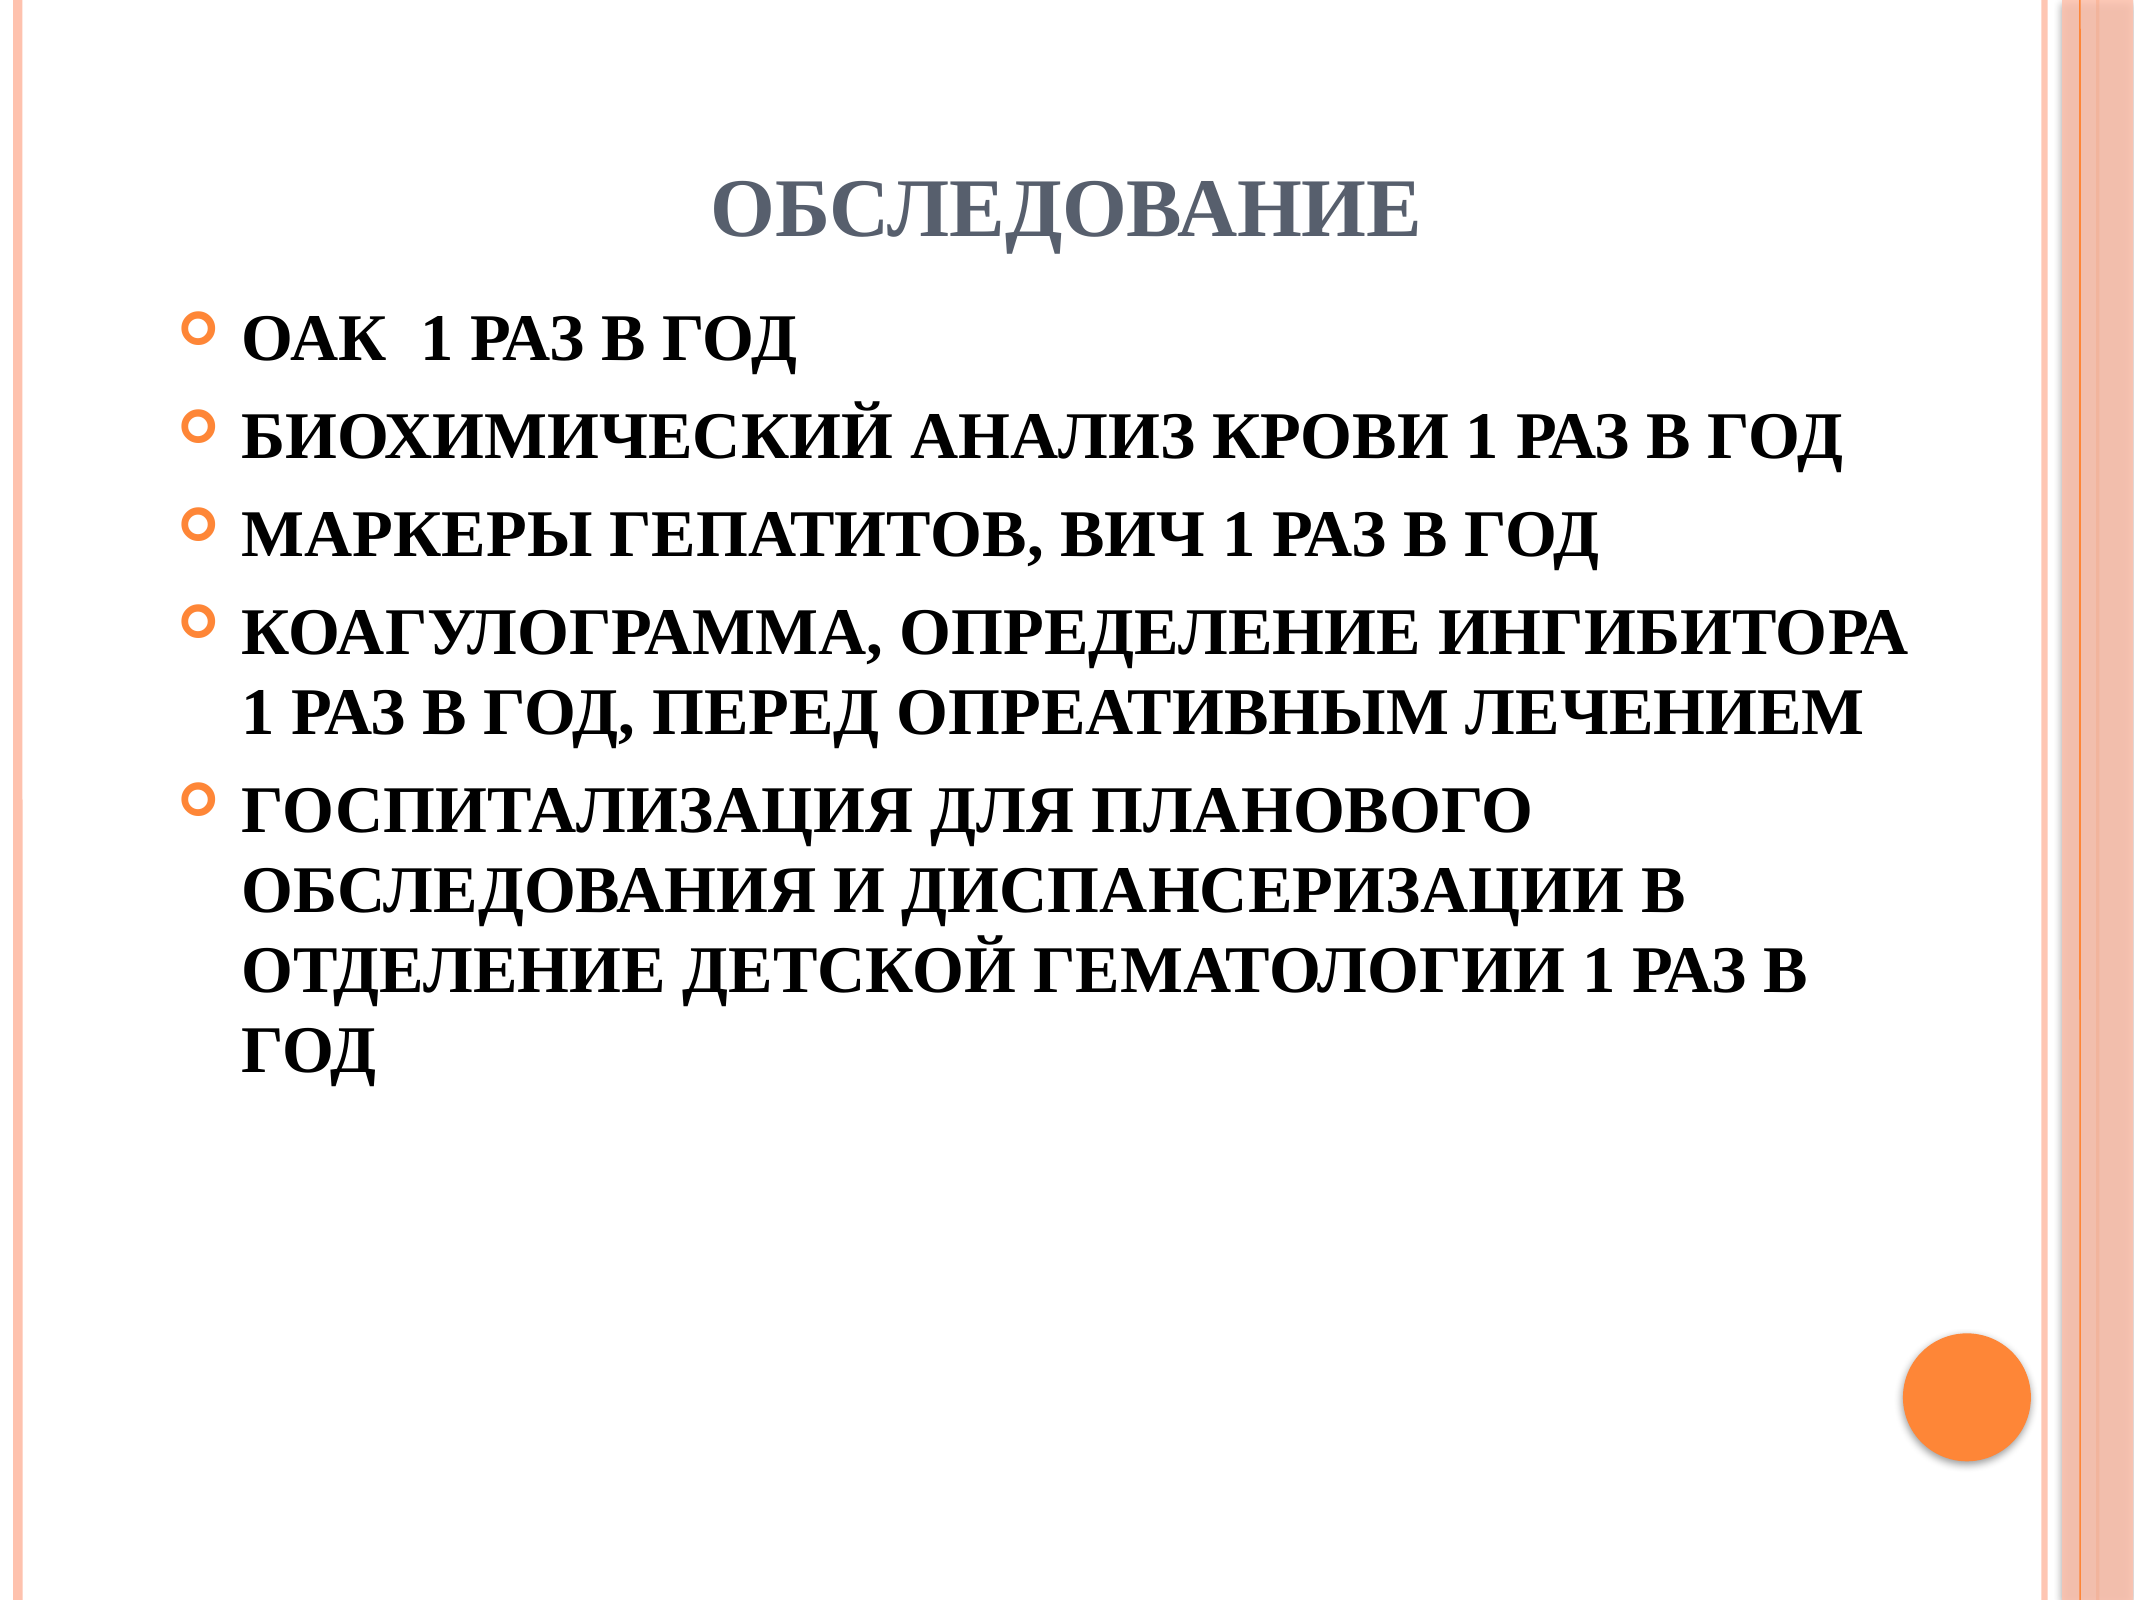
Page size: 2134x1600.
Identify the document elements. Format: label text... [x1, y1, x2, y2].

list ОАК 1 РАЗ В ГОД БИОХИМИЧЕСКИЙ АНАЛИЗ КРОВИ 1 РАЗ В ГОД МАРКЕРЫ ГЕПАТИТОВ, ВИЧ 1 РАЗ В ГОД КОАГУЛОГРАММА, ОПРЕДЕЛЕНИЕ ИНГИБИТОРА 1 РАЗ В ГОД, ПЕРЕД ОПРЕАТИВНЫМ ЛЕЧЕНИЕМ ГОСПИТАЛИЗАЦИЯ ДЛЯ ПЛАНОВОГО ОБСЛЕДОВАНИЯ И ДИСПАНСЕРИЗАЦИИ В ОТДЕЛЕНИЕ ДЕТСКОЙ ГЕМАТОЛОГИИ 1 РАЗ В ГОД [156, 283, 1978, 1459]
title ОБСЛЕДОВАНИЕ [156, 72, 1978, 264]
